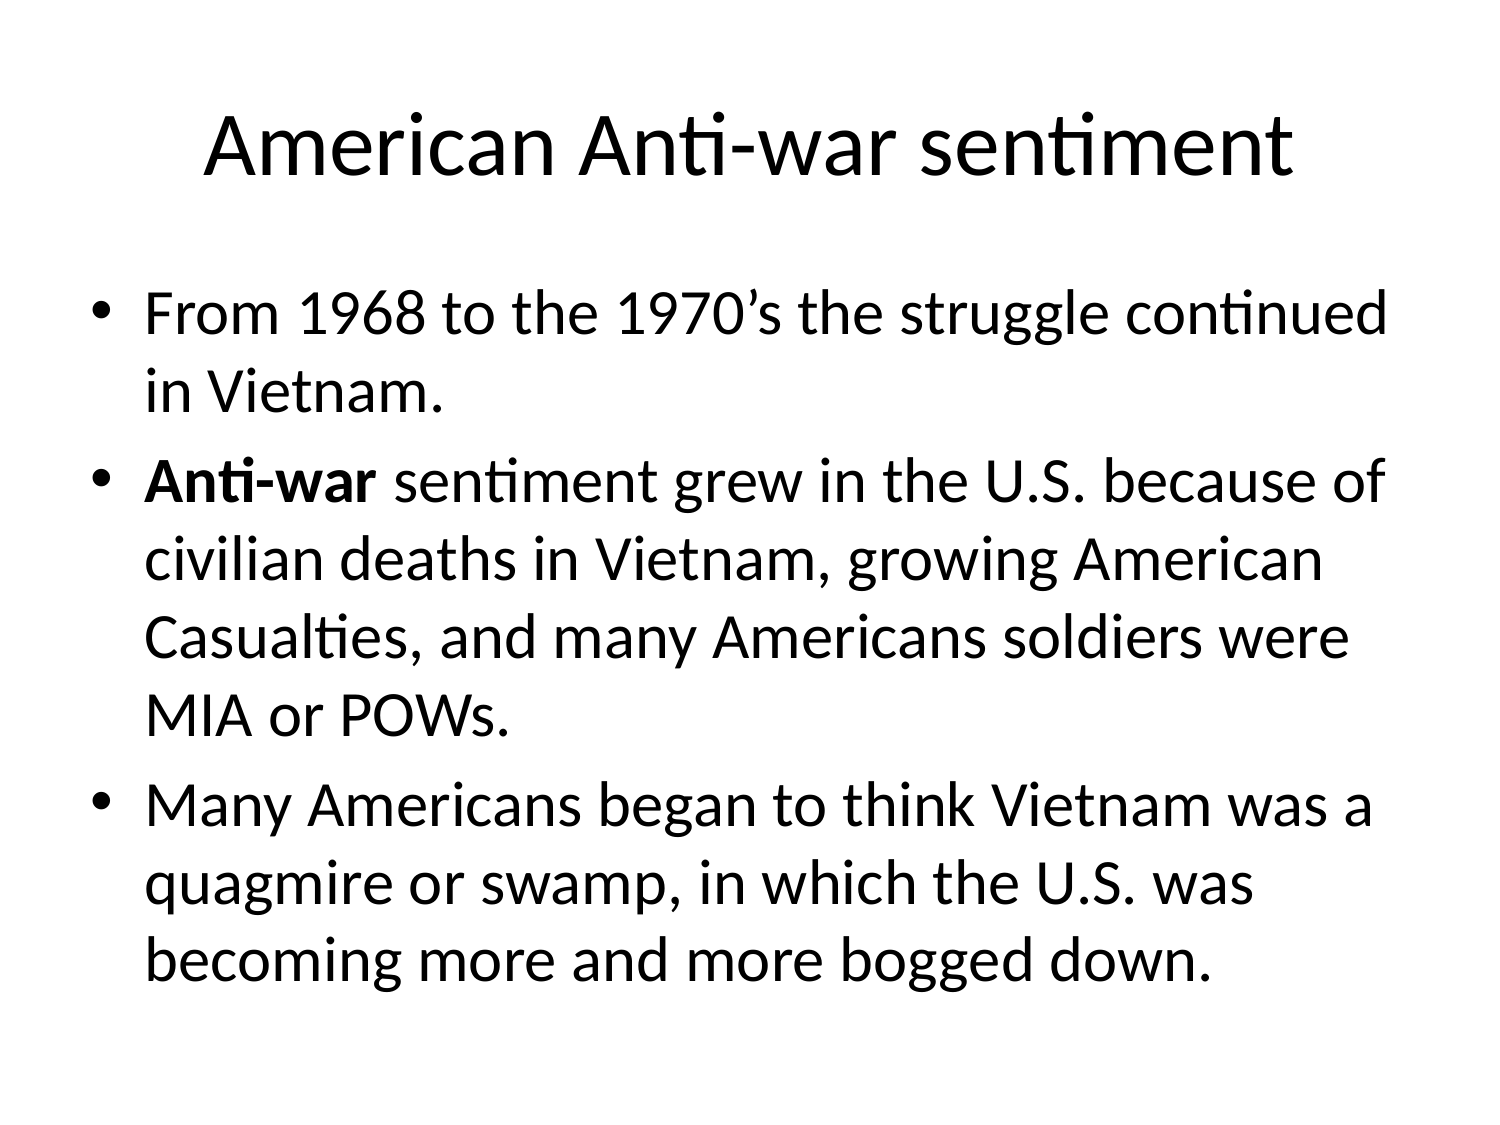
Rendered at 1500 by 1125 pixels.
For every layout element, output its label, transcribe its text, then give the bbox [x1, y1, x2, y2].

list From 1968 to the 1970’s the struggle continued in Vietnam. Anti-war sentiment grew in the U.S. because of civilian deaths in Vietnam, growing American Casualties, and many Americans soldiers were MIA or POWs. Many Americans began to think Vietnam was a quagmire or swamp, in which the U.S. was becoming more and more bogged down. [75, 262, 1425, 1005]
title American Anti-war sentiment [75, 45, 1425, 233]
